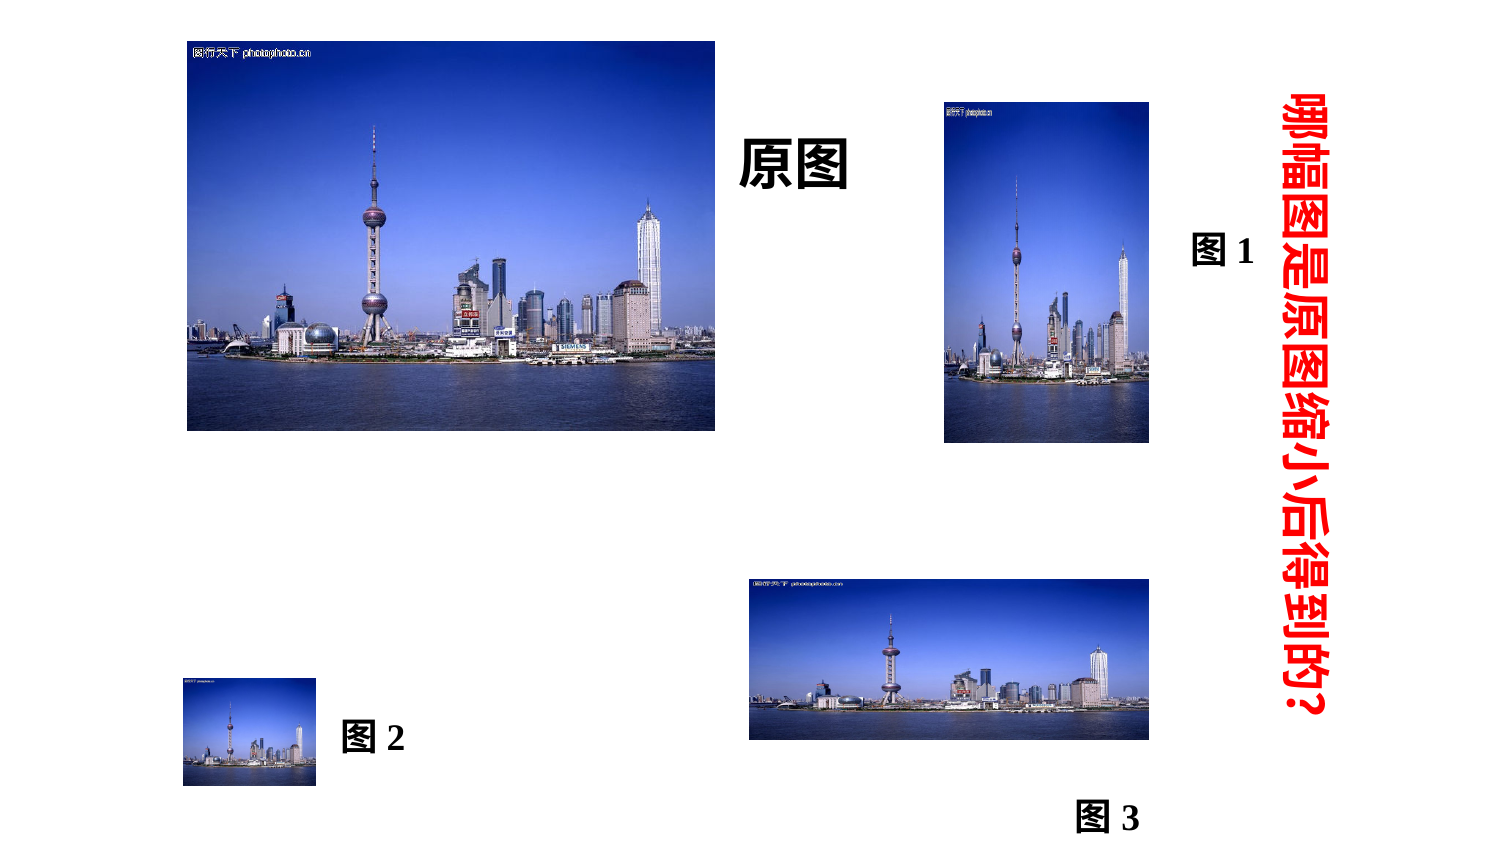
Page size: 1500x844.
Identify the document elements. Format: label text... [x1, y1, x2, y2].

text_box 图1 [1175, 218, 1255, 278]
text_box 图3 [1060, 785, 1173, 844]
text_box 原图 [723, 120, 874, 203]
picture [187, 41, 715, 431]
picture [749, 579, 1149, 740]
picture [944, 102, 1149, 443]
text_box 图2 [325, 705, 438, 766]
text_box 哪幅图是原图缩小后得到的？ [1255, 76, 1346, 786]
picture [183, 678, 316, 786]
